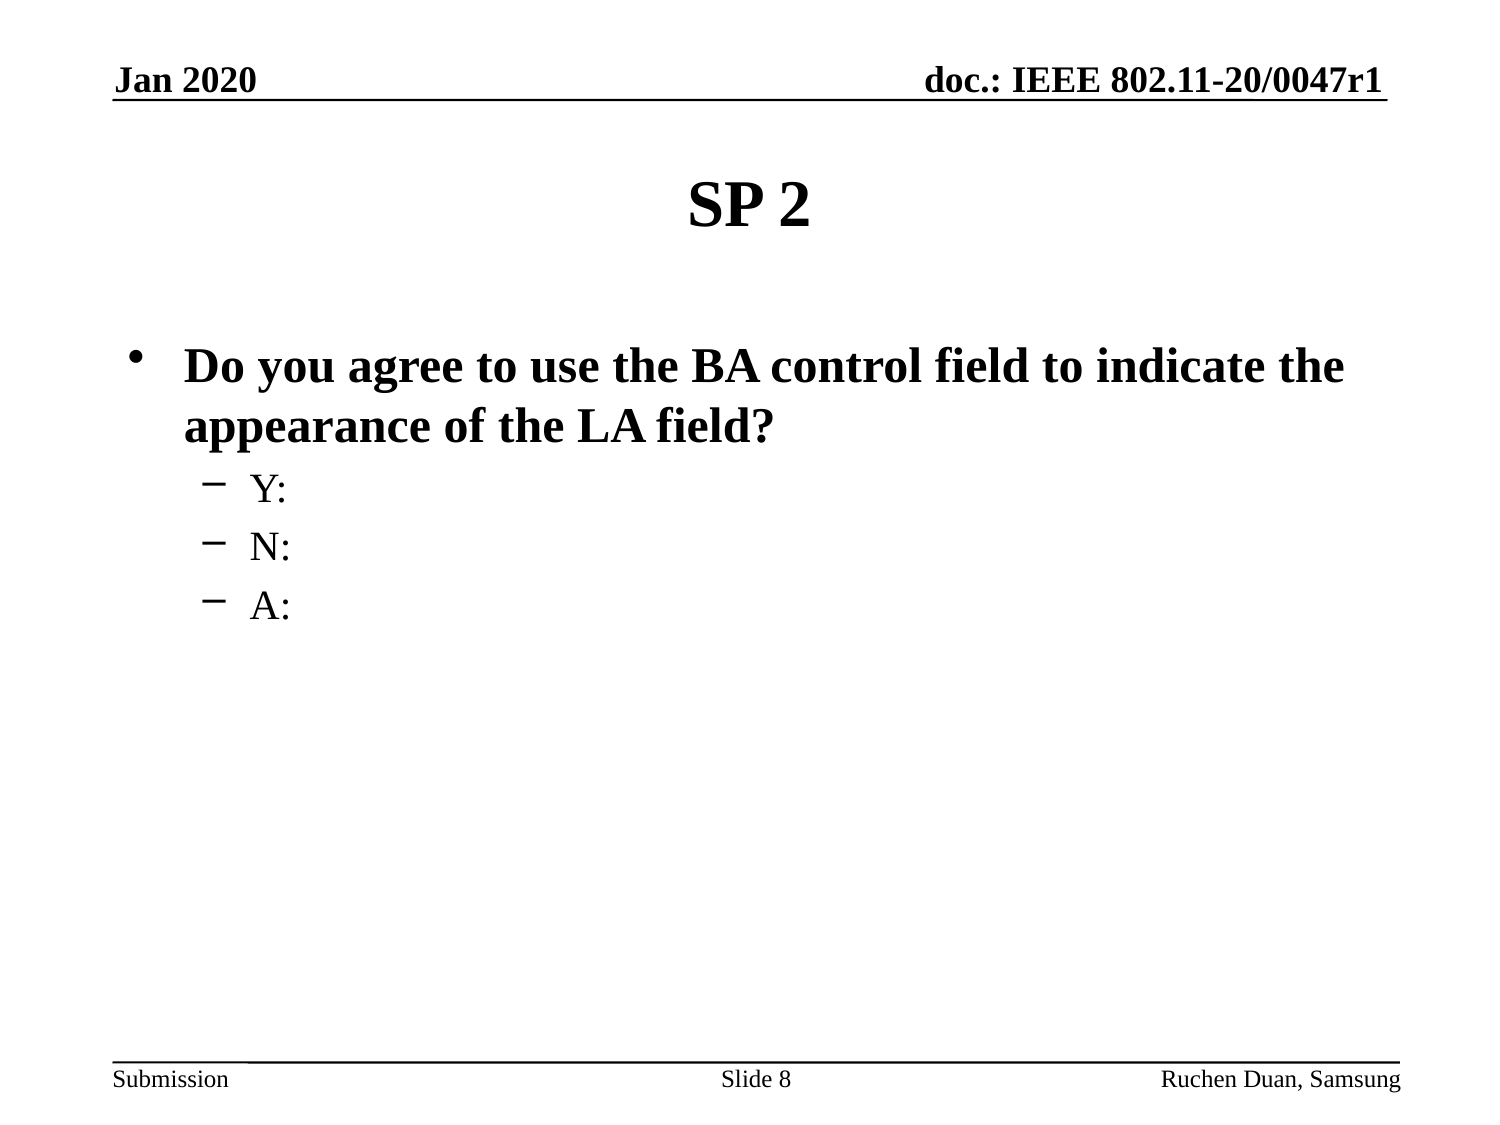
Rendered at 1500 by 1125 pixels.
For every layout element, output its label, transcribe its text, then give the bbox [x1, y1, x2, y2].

title SP 2 [112, 112, 1388, 288]
footer Ruchen Duan, Samsung [1157, 1061, 1402, 1093]
list Do you agree to use the BA control field to indicate the appearance of the LA field? Y: N: A: [112, 324, 1388, 1001]
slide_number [114, 54, 259, 101]
slide_number Slide 8 [712, 1061, 800, 1093]
